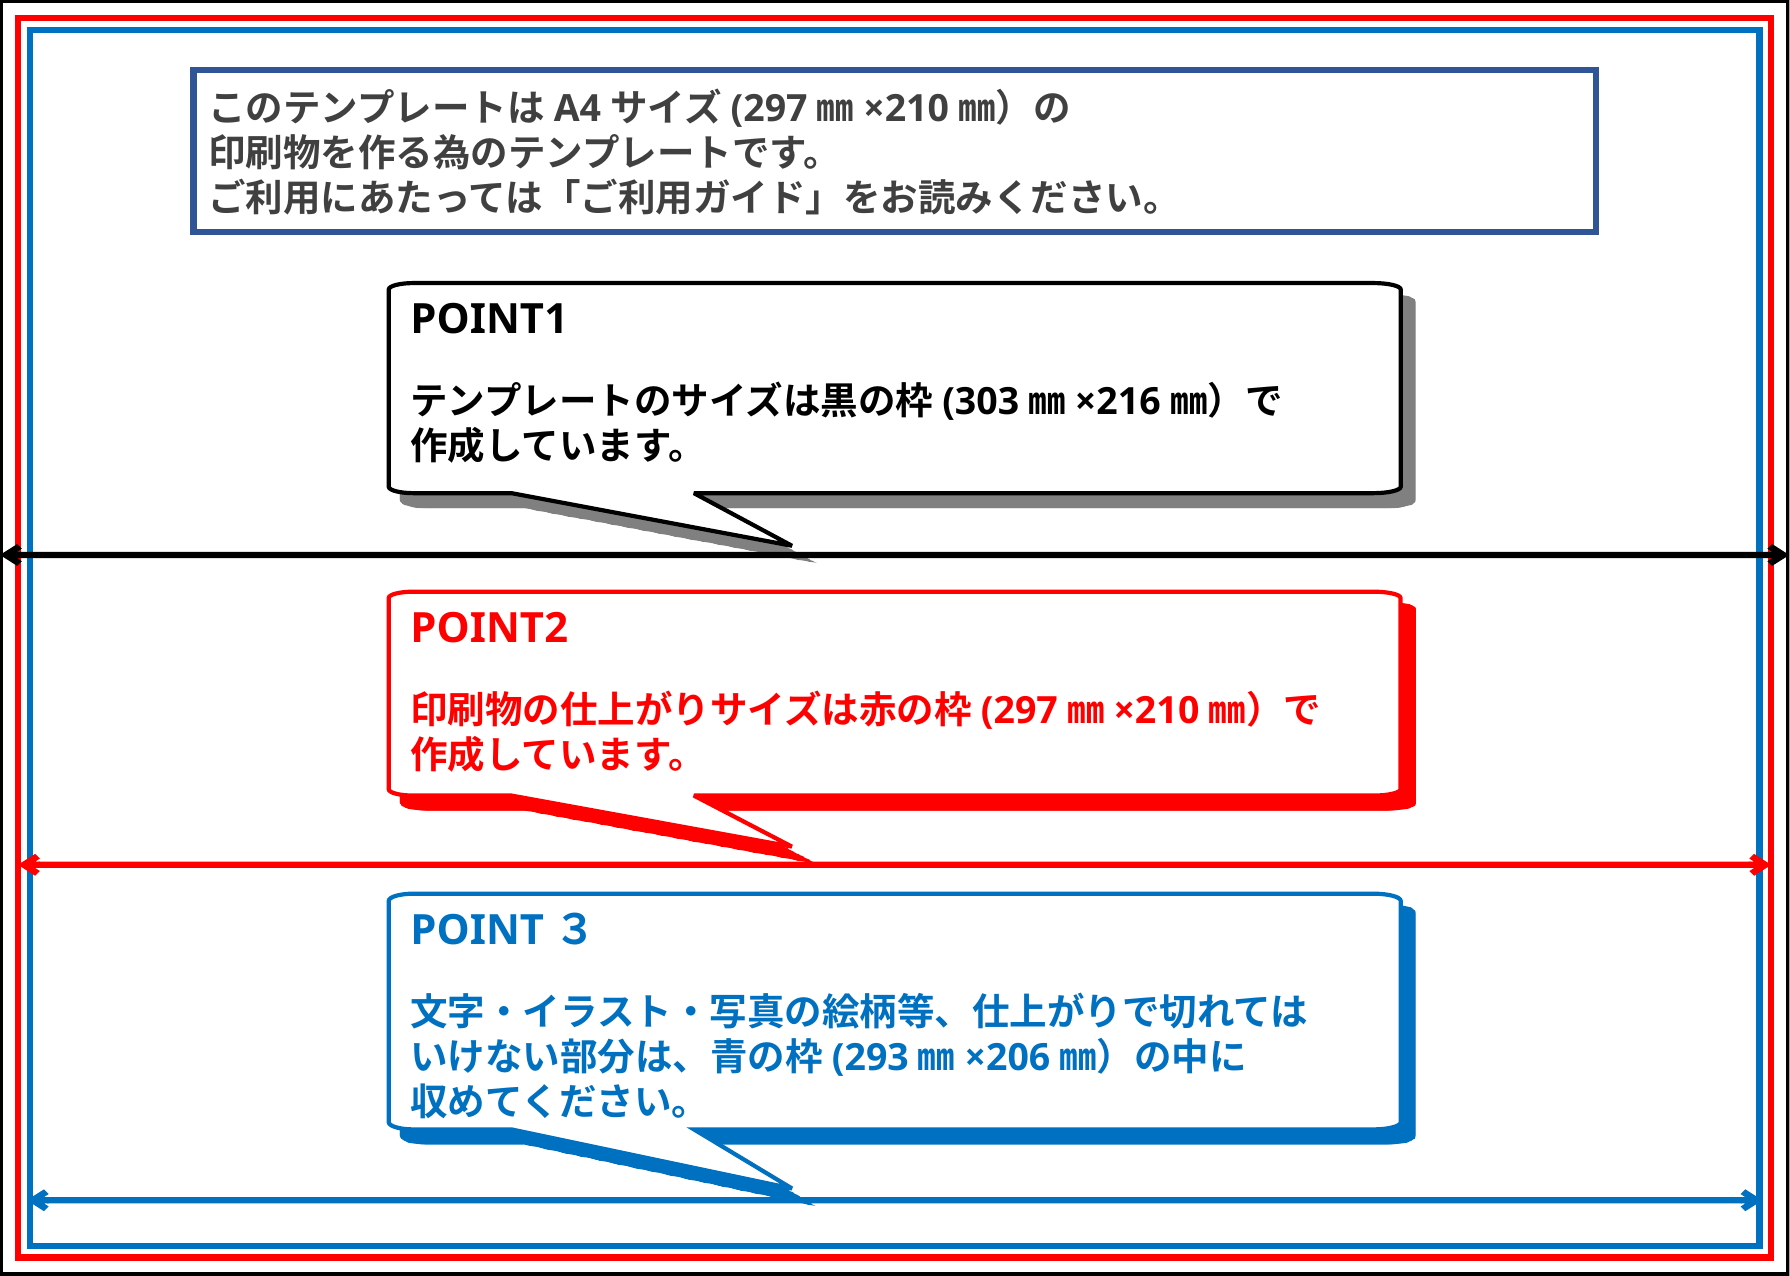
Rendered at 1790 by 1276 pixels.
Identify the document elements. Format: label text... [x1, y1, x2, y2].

text_box [29, 865, 1761, 1200]
text_box [1761, 556, 1772, 864]
text_box POINT３ 文字・イラスト・写真の絵柄等、仕上がりで切れては いけない部分は、青の枠(293㎜×206㎜）の中に 収めてください。 [388, 893, 1401, 1189]
text_box [29, 29, 1761, 554]
text_box POINT2 印刷物の仕上がりサイズは赤の枠(297㎜×210㎜）で 作成しています。 [388, 591, 1401, 847]
text_box [0, 556, 1790, 1276]
text_box [17, 17, 1772, 554]
text_box POINT1 テンプレートのサイズは黒の枠(303㎜×216㎜）で 作成しています。 [388, 283, 1401, 546]
text_box [17, 556, 29, 864]
text_box [0, 0, 1790, 554]
text_box [17, 865, 1772, 1259]
text_box [29, 1201, 1761, 1247]
text_box このテンプレートはA4サイズ(297㎜×210㎜）の 印刷物を作る為のテンプレートです。 ご利用にあたっては「ご利用ガイド」をお読みください。 [192, 69, 1597, 233]
text_box [29, 556, 1761, 864]
text_box [26, 1193, 1763, 1208]
text_box [0, 547, 1790, 563]
